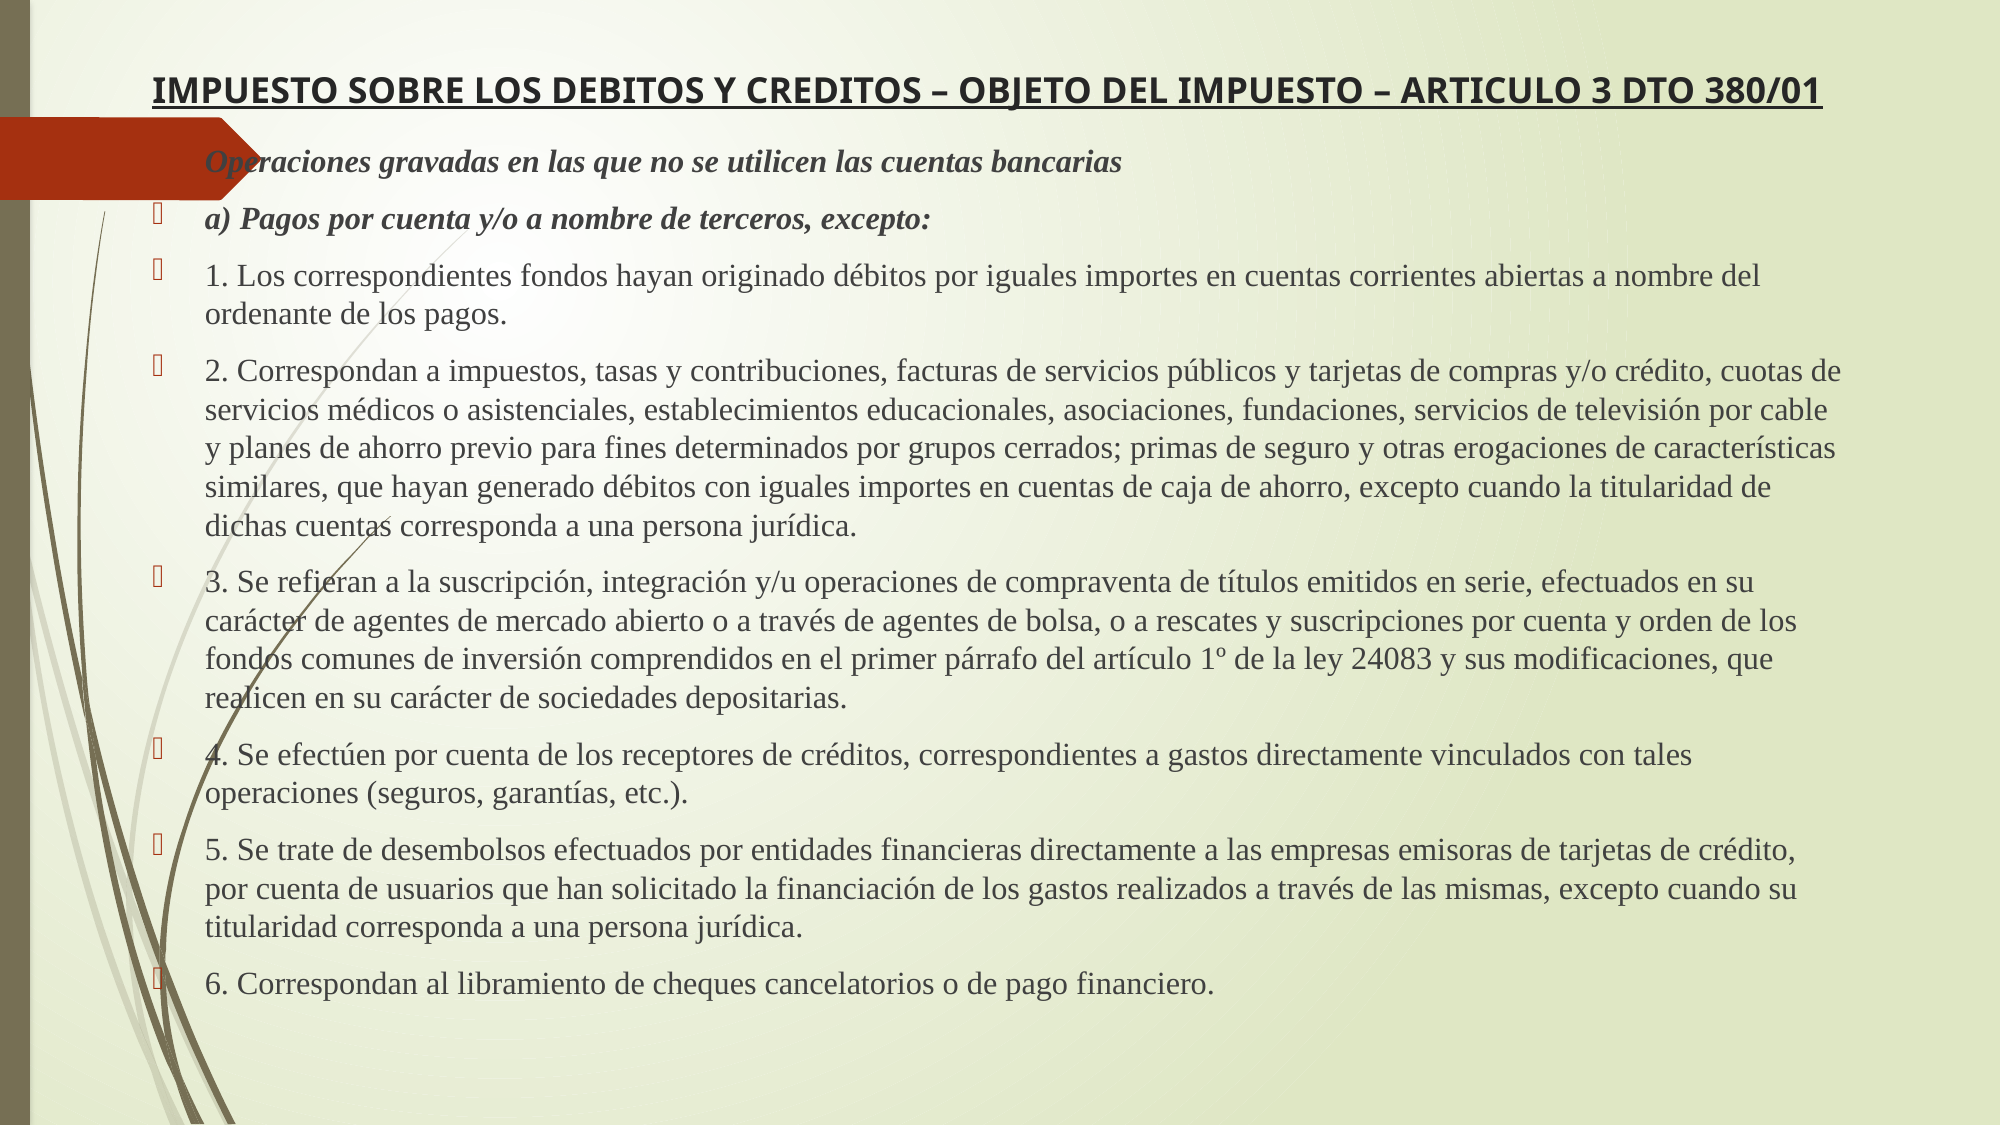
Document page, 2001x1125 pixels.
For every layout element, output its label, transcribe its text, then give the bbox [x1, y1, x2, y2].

list Operaciones gravadas en las que no se utilicen las cuentas bancarias a) Pagos por cuenta y/o a nombre de terceros, excepto: 1. Los correspondientes fondos hayan originado débitos por iguales importes en cuentas corrientes abiertas a nombre del ordenante de los pagos. 2. Correspondan a impuestos, tasas y contribuciones, facturas de servicios públicos y tarjetas de compras y/o crédito, cuotas de servicios médicos o asistenciales, establecimientos educacionales, asociaciones, fundaciones, servicios de televisión por cable y planes de ahorro previo para fines determinados por grupos cerrados; primas de seguro y otras erogaciones de características similares, que hayan generado débitos con iguales importes en cuentas de caja de ahorro, excepto cuando la titularidad de dichas cuentas corresponda a una persona jurídica. 3. Se refieran a la suscripción, integración y/u operaciones de compraventa de títulos emitidos en serie, efectuados en su carácter de agentes de mercado abierto o a través de agentes de bolsa, o a rescates y suscripciones por cuenta y orden de los fondos comunes de inversión comprendidos en el primer párrafo del artículo 1º de la ley 24083 y sus modificaciones, que realicen en su carácter de sociedades depositarias. 4. Se efectúen por cuenta de los receptores de créditos, correspondientes a gastos directamente vinculados con tales operaciones (seguros, garantías, etc.). 5. Se trate de desembolsos efectuados por entidades financieras directamente a las empresas emisoras de tarjetas de crédito, por cuenta de usuarios que han solicitado la financiación de los gastos realizados a través de las mismas, excepto cuando su titularidad corresponda a una persona jurídica. 6. Correspondan al libramiento de cheques cancelatorios o de pago financiero. [137, 133, 1863, 1014]
title IMPUESTO SOBRE LOS DEBITOS Y CREDITOS – OBJETO DEL IMPUESTO – ARTICULO 3 DTO 380/01 [137, 59, 1863, 133]
